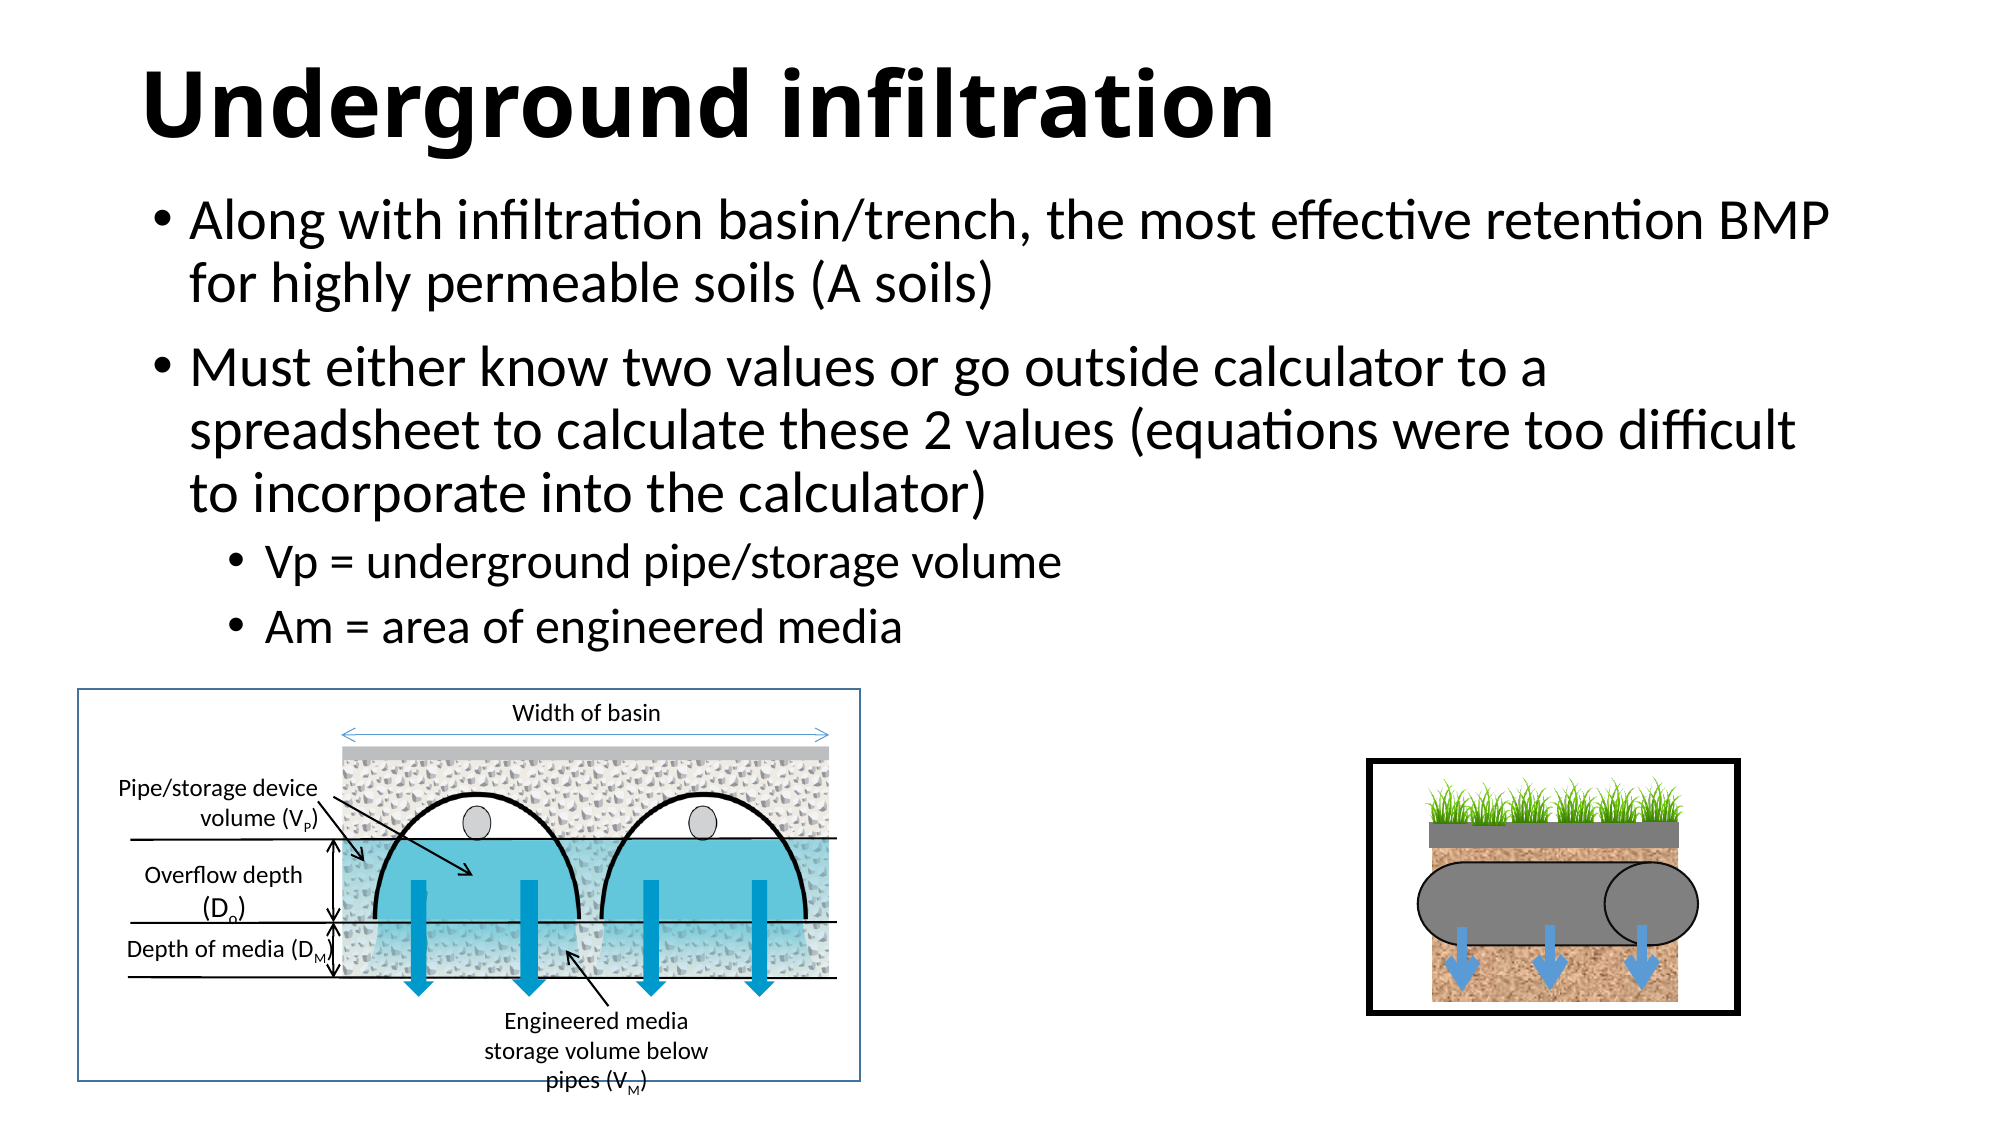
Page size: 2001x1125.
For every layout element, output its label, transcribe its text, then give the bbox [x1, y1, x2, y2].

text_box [54, 688, 861, 1081]
list Along with infiltration basin/trench, the most effective retention BMP for highly permeable soils (A soils) Must either know two values or go outside calculator to a spreadsheet to calculate these 2 values (equations were too difficult to incorporate into the calculator) Vp = underground pipe/storage volume Am = area of engineered media [137, 182, 1863, 1014]
title Underground infiltration [124, 33, 1850, 183]
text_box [1369, 760, 1738, 1014]
